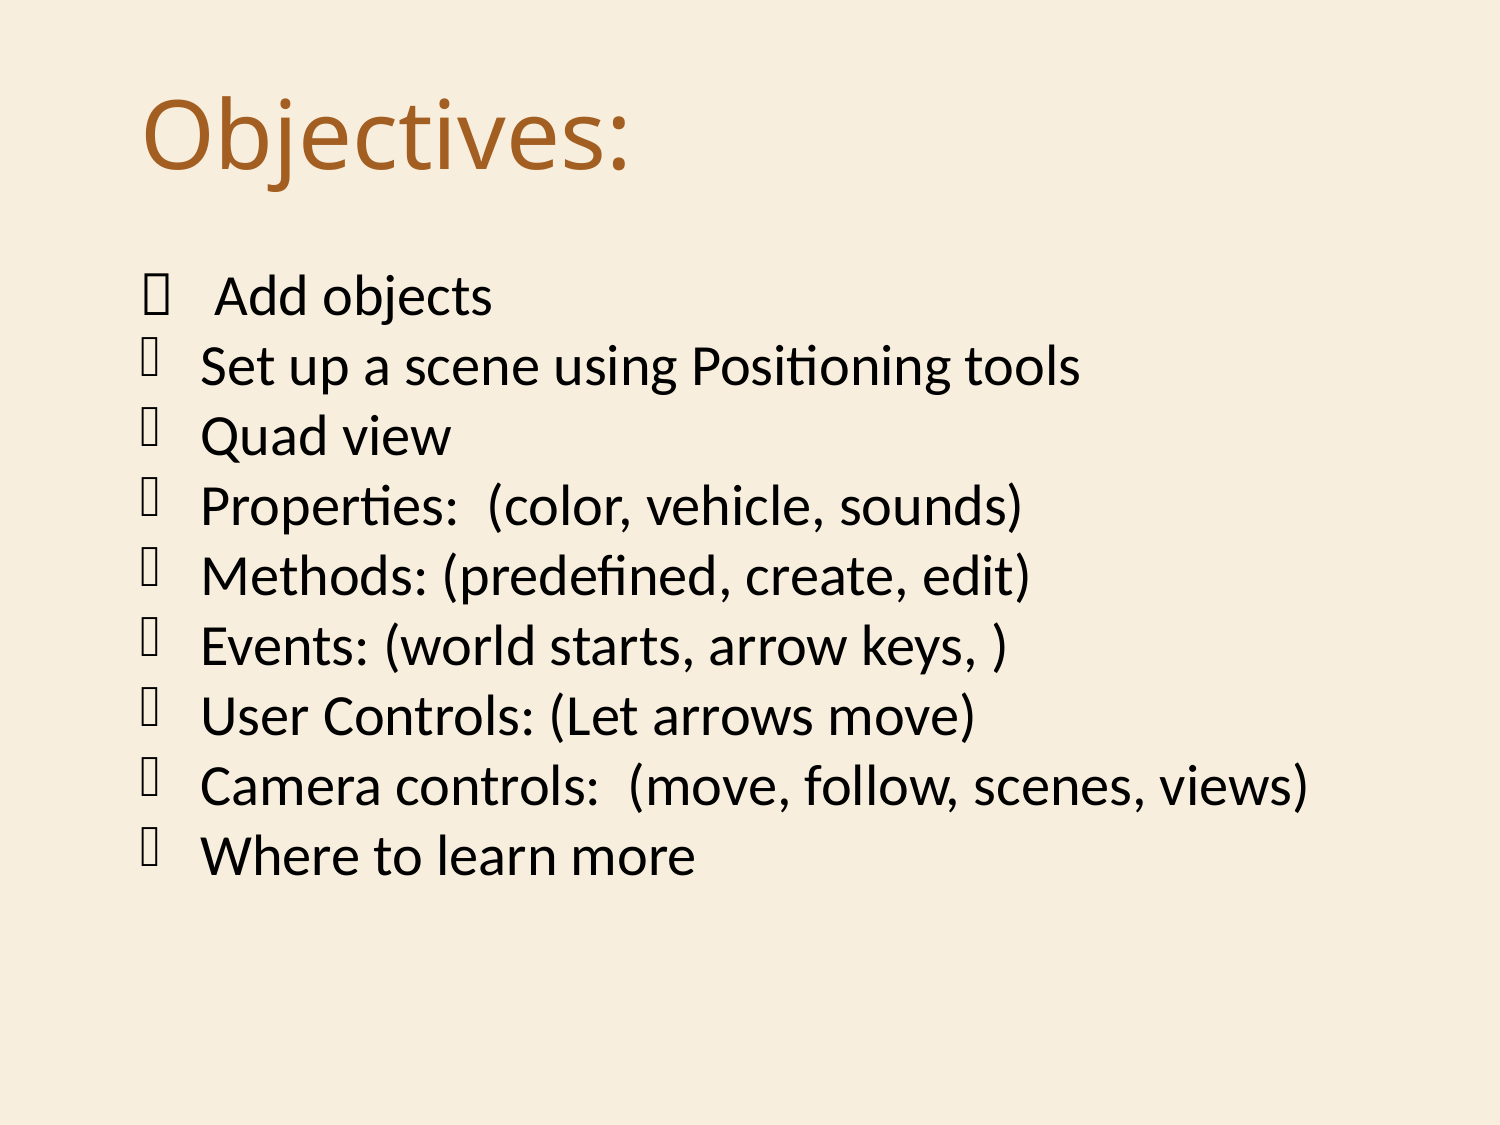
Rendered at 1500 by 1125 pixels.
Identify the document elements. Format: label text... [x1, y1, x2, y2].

text_box Objectives: [125, 65, 1225, 196]
text_box  Add objects Set up a scene using Positioning tools Quad view Properties: (color, vehicle, sounds) Methods: (predefined, create, edit) Events: (world starts, arrow keys, ) User Controls: (Let arrows move) Camera controls: (move, follow, scenes, views) Where to learn more [124, 249, 1400, 895]
